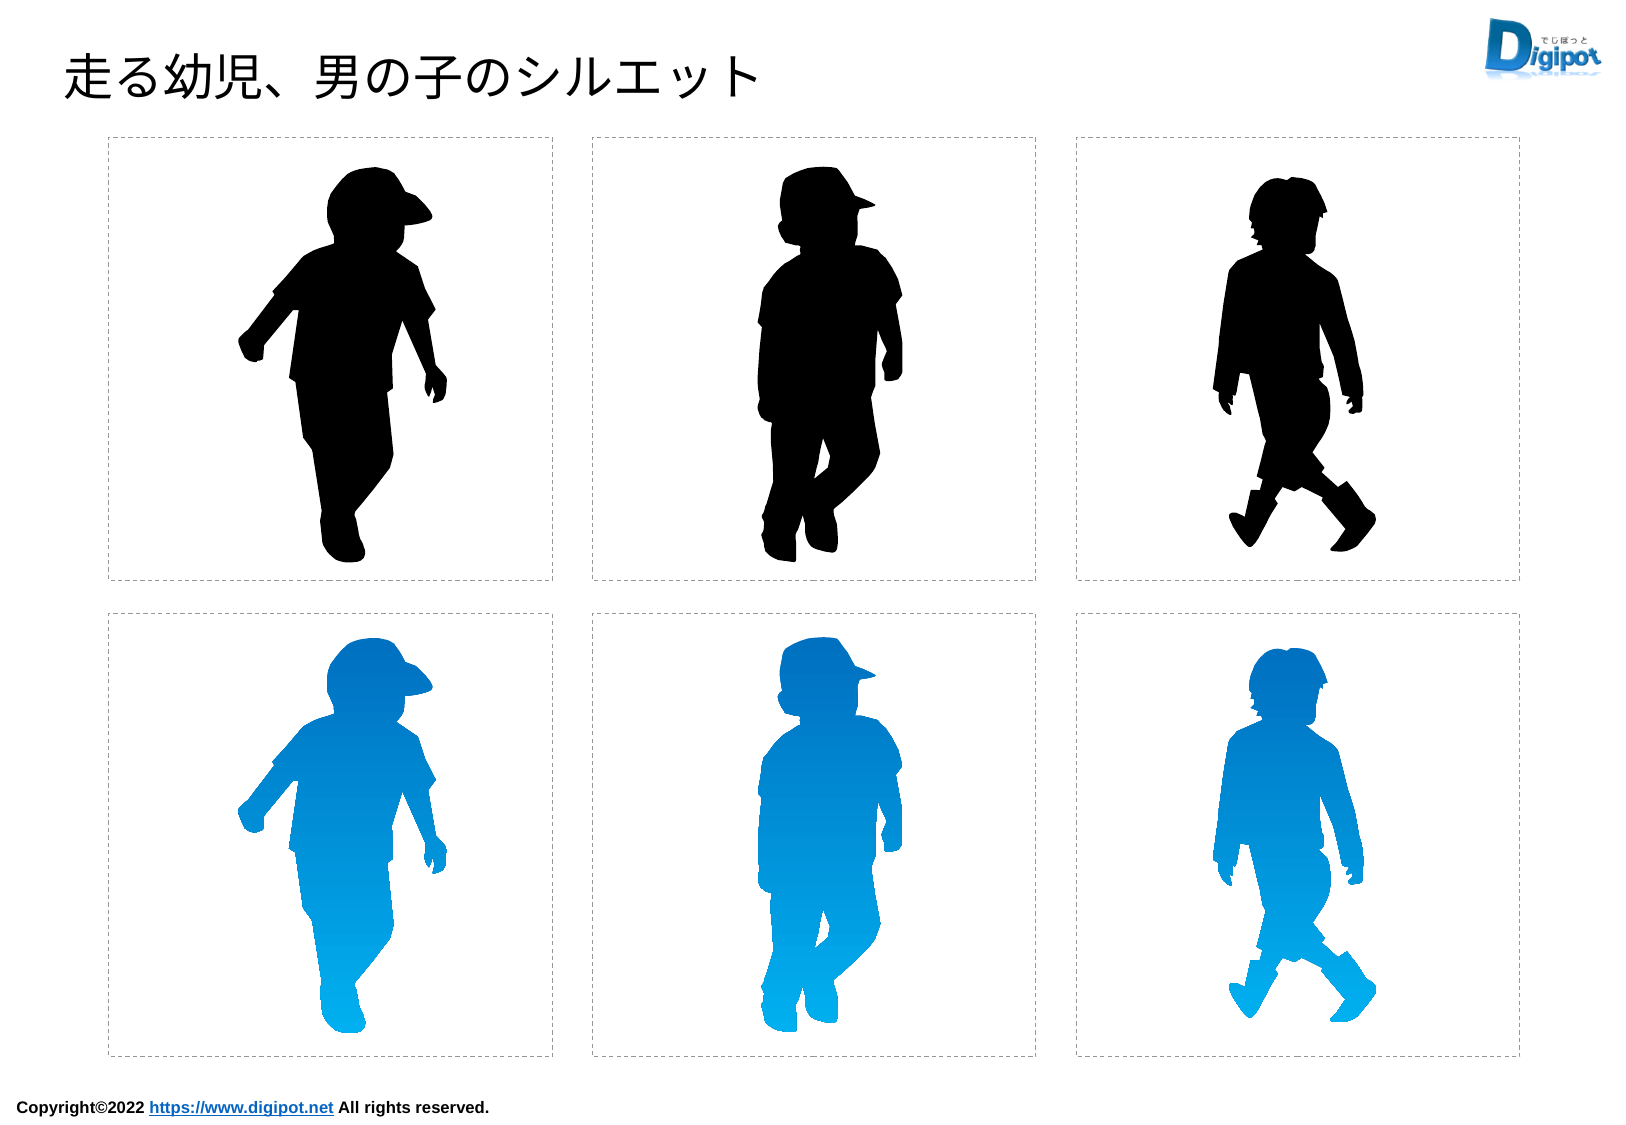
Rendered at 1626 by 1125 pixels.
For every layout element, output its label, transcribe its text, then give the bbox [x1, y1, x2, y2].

text_box 走る幼児、男の子のシルエット [48, 38, 779, 113]
text_box [1212, 647, 1376, 1023]
text_box [1212, 177, 1376, 552]
text_box [757, 637, 903, 1033]
text_box [238, 167, 447, 563]
text_box [238, 637, 447, 1033]
text_box [757, 166, 903, 563]
picture [1485, 18, 1602, 82]
